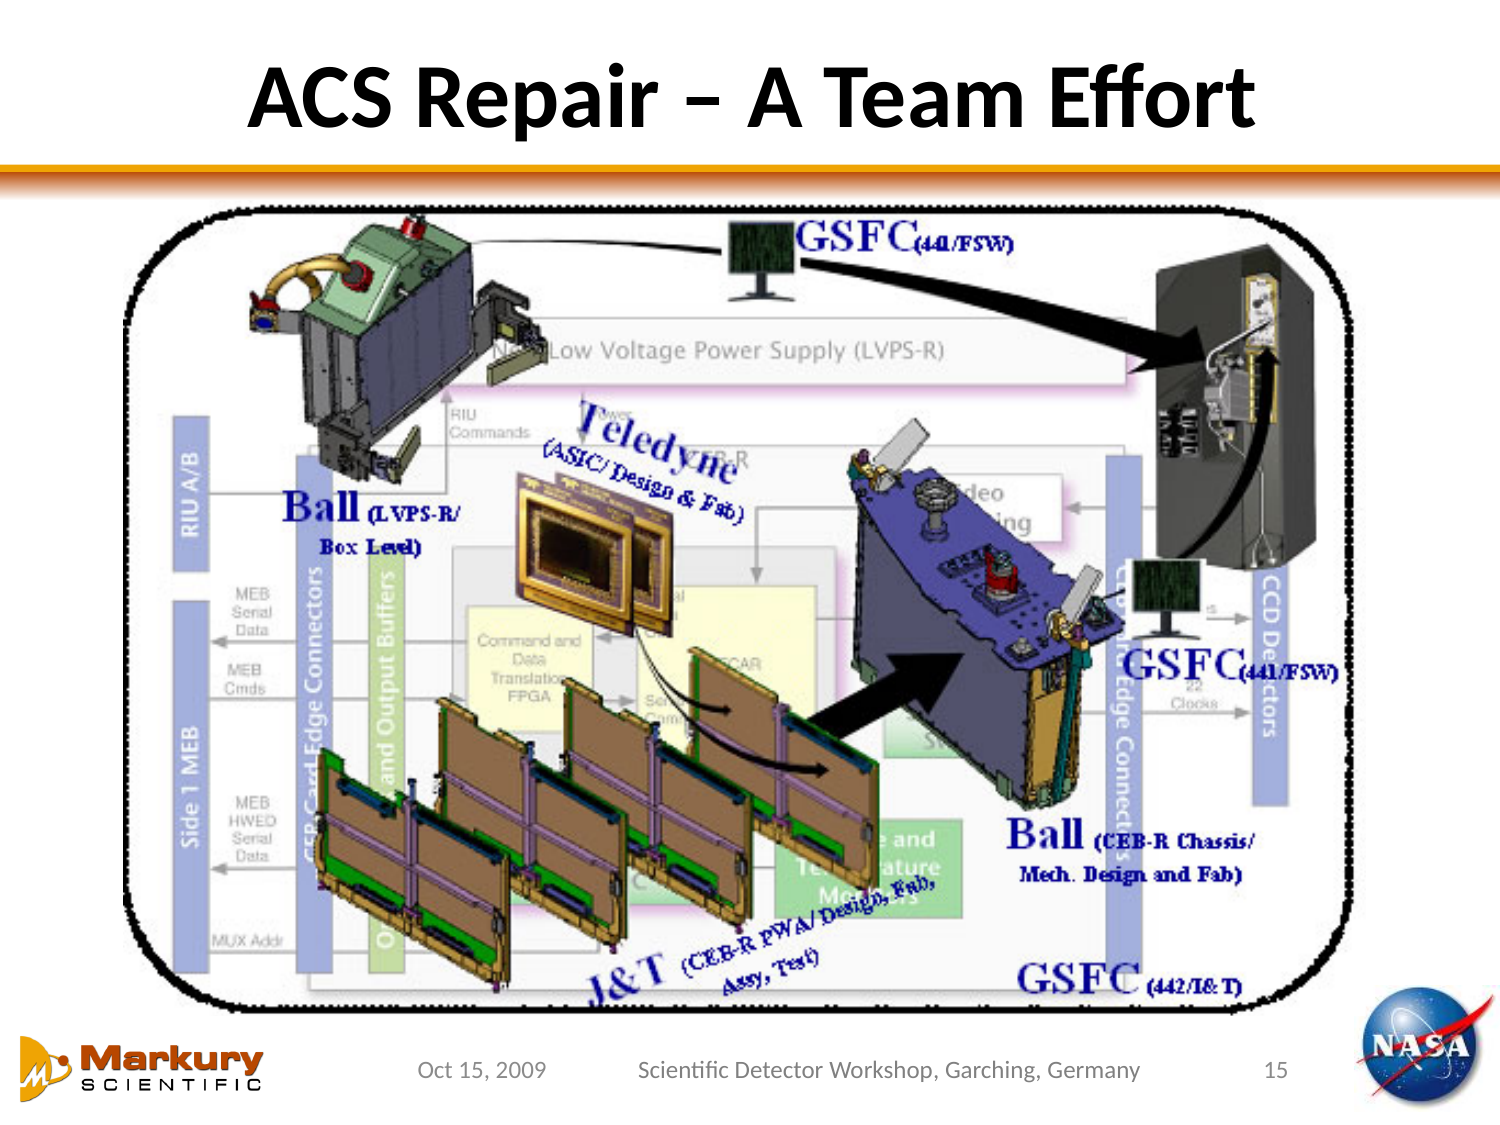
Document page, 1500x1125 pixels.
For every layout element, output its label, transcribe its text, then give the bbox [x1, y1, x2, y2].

picture [122, 199, 1500, 1112]
title ACS Repair – A Team Effort [77, 26, 1428, 155]
footer Scientific Detector Workshop, Garching, Germany [591, 1038, 1188, 1099]
picture [17, 1033, 267, 1105]
slide_number 15 [1233, 1038, 1319, 1099]
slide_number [402, 1038, 591, 1099]
